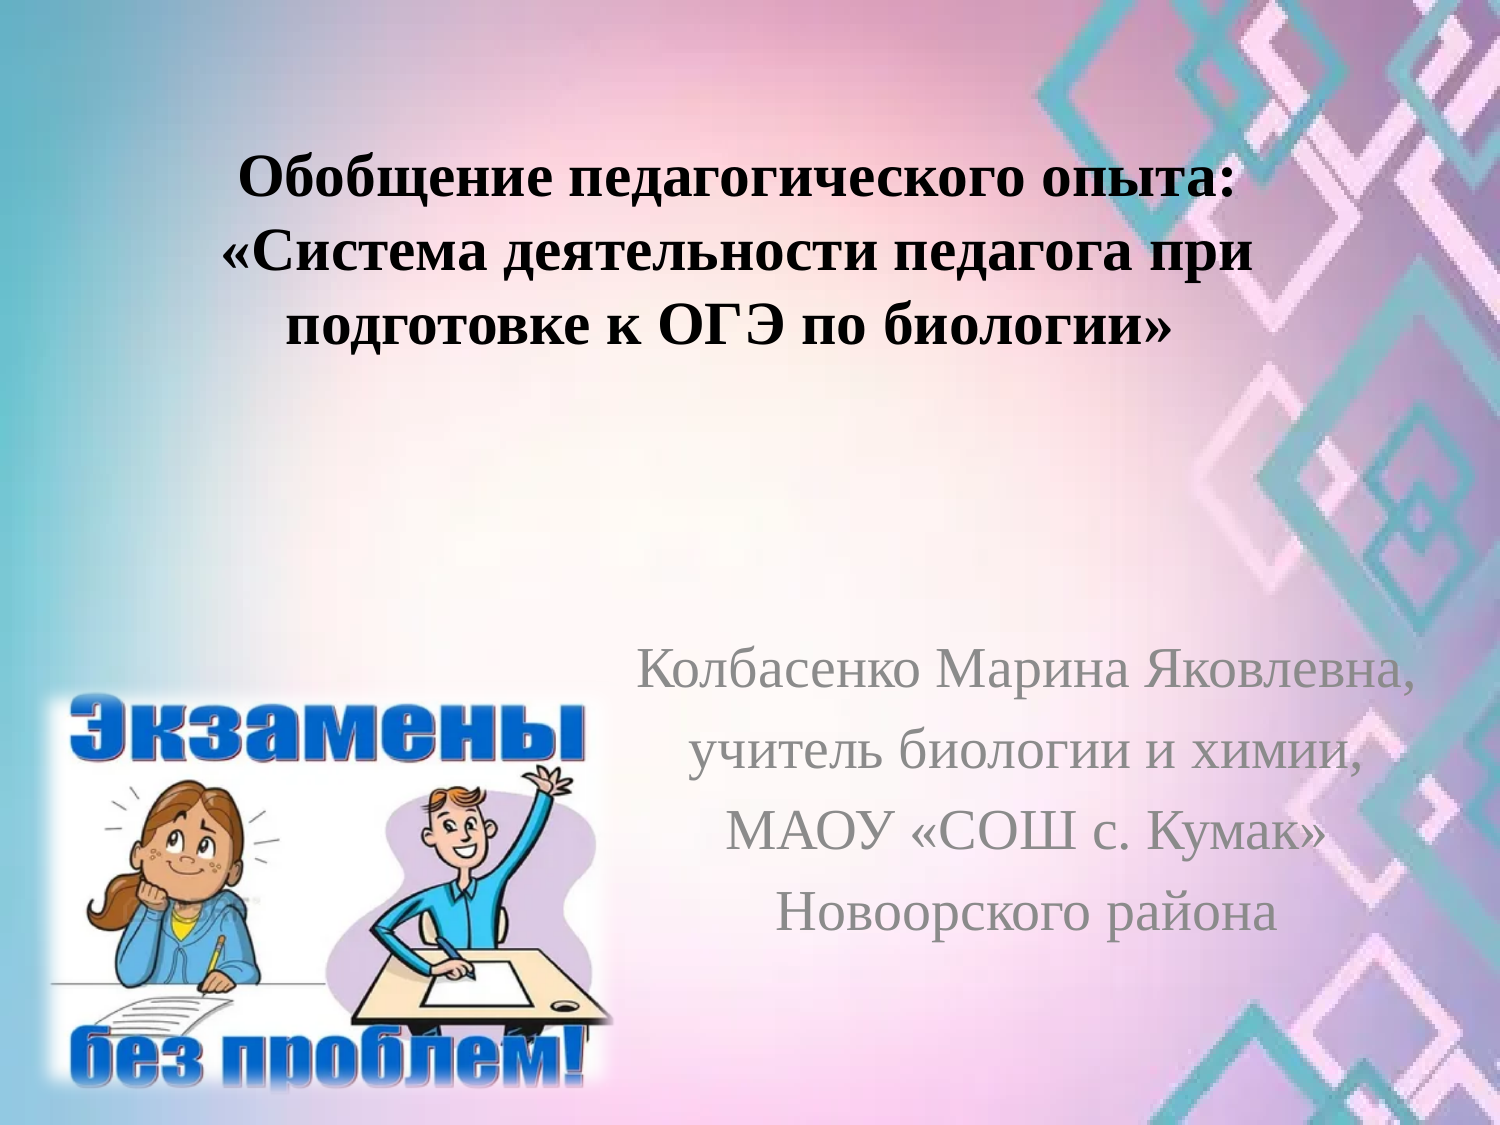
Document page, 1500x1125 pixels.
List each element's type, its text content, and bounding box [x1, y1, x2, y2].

picture [0, 0, 1500, 1125]
subtitle Колбасенко Марина Яковлевна, учитель биологии и химии, МАОУ «СОШ с. Кумак» Новоорского района [620, 621, 1434, 976]
title Обобщение педагогического опыта: «Система деятельности педагога при подготовке к ОГЭ по биологии» [100, 125, 1376, 367]
